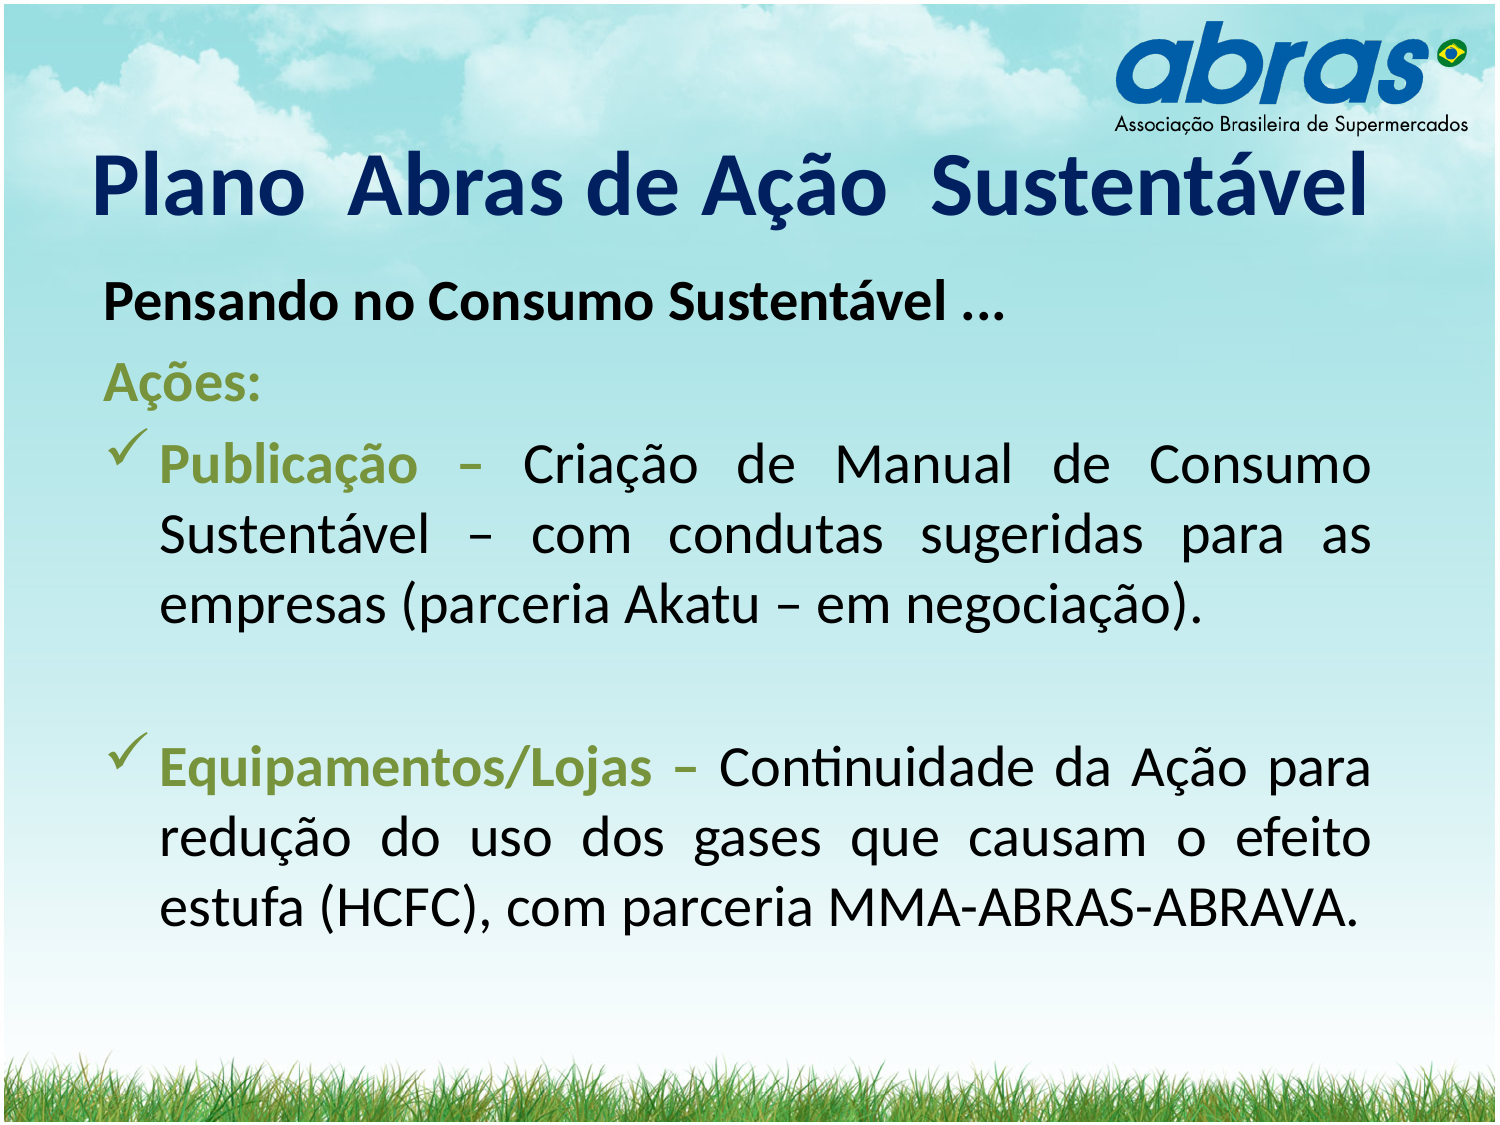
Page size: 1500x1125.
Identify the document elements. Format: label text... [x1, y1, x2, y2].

title Plano Abras de Ação Sustentável [76, 101, 1388, 256]
list Pensando no Consumo Sustentável ... Ações: Publicação – Criação de Manual de Consumo Sustentável – com condutas sugeridas para as empresas (parceria Akatu – em negociação). Equipamentos/Lojas – Continuidade da Ação para redução do uso dos gases que causam o efeito estufa (HCFC), com parceria MMA-ABRAS-ABRAVA. [88, 172, 1389, 1060]
picture [0, 0, 1500, 1125]
